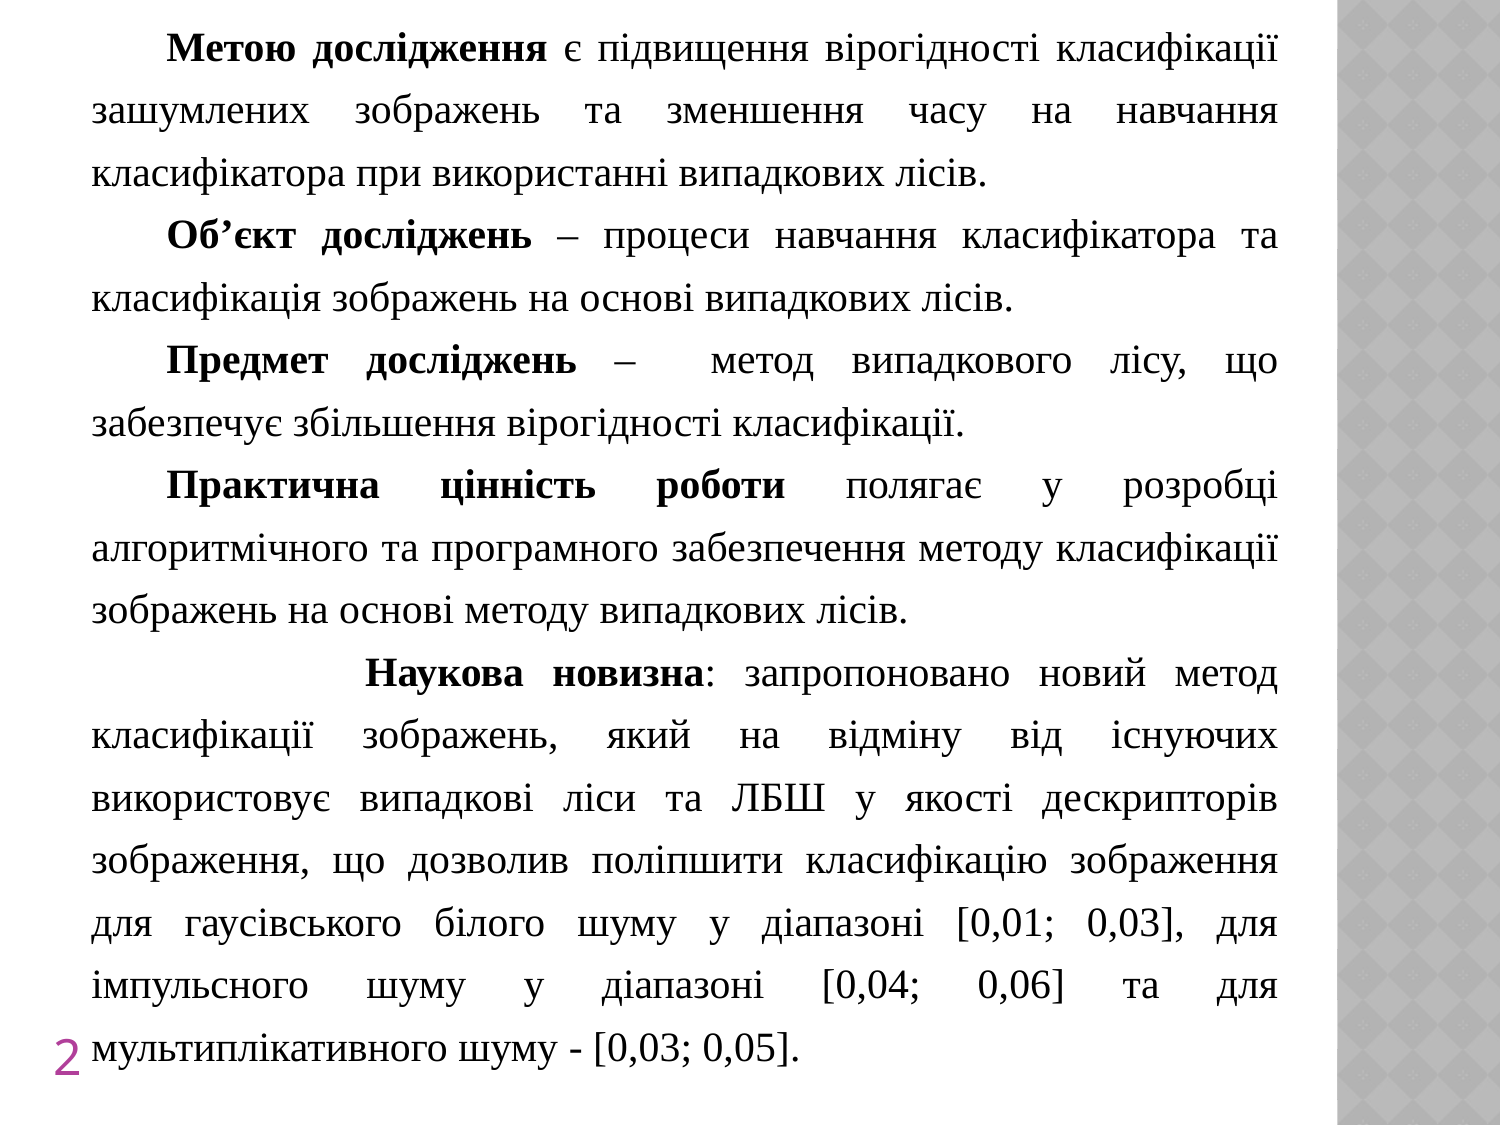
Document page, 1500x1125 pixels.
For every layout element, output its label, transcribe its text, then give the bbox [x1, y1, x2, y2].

text_box Метою дослідження є підвищення вірогідності класифікації зашумлених зображень та зменшення часу на навчання класифікатора при використанні випадкових лісів. Об’єкт досліджень – процеси навчання класифікатора та класифікація зображень на основі випадкових лісів. Предмет досліджень – метод випадкового лісу, що забезпечує збільшення вірогідності класифікації. Практична цінність роботи полягає у розробці алгоритмічного та програмного забезпечення методу класифікації зображень на основі методу випадкових лісів. Наукова новизна: запропоновано новий метод класифікації зображень, який на відміну від існуючих використовує випадкові ліси та ЛБШ у якості дескрипторів зображення, що дозволив поліпшити класифікацію зображення для гаусівського білого шуму у діапазоні [0,01; 0,03], для імпульсного шуму у діапазоні [0,04; 0,06] та для мультиплікативного шуму - [0,03; 0,05]. [76, 0, 1294, 1125]
slide_number 2 [23, 1018, 113, 1094]
